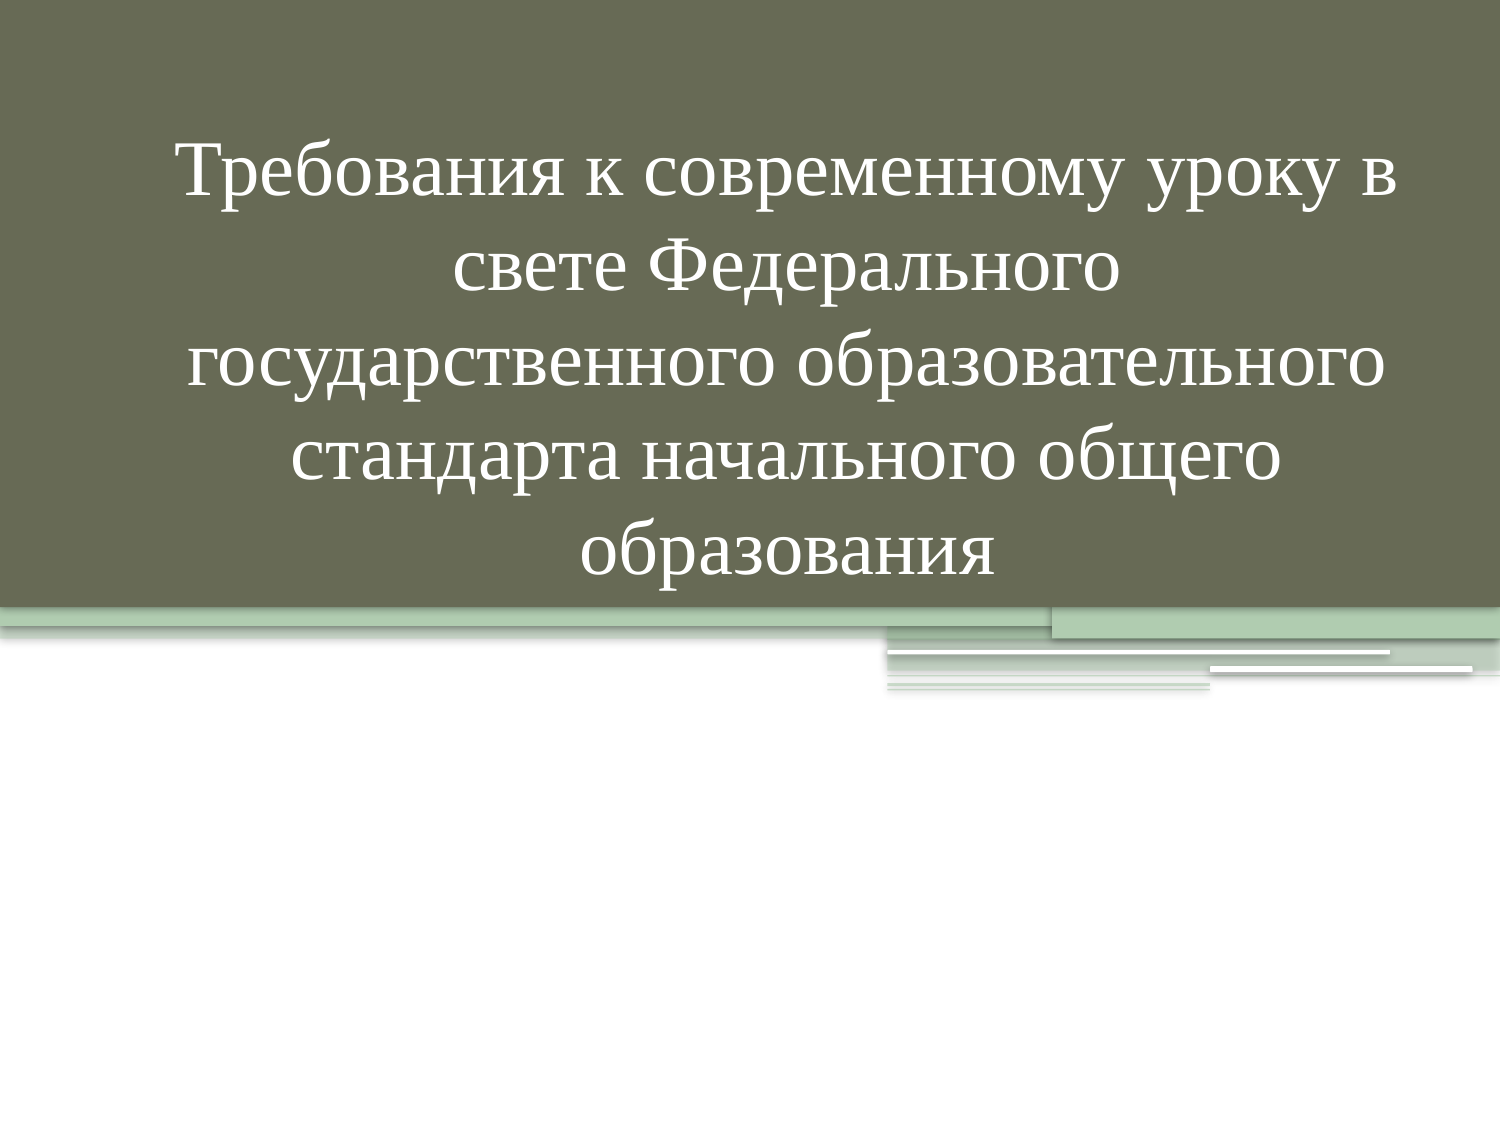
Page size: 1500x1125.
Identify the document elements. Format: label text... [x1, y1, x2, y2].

title Требования к современному уроку в свете Федерального государственного образовательного стандарта начального общего образования [150, 101, 1425, 693]
